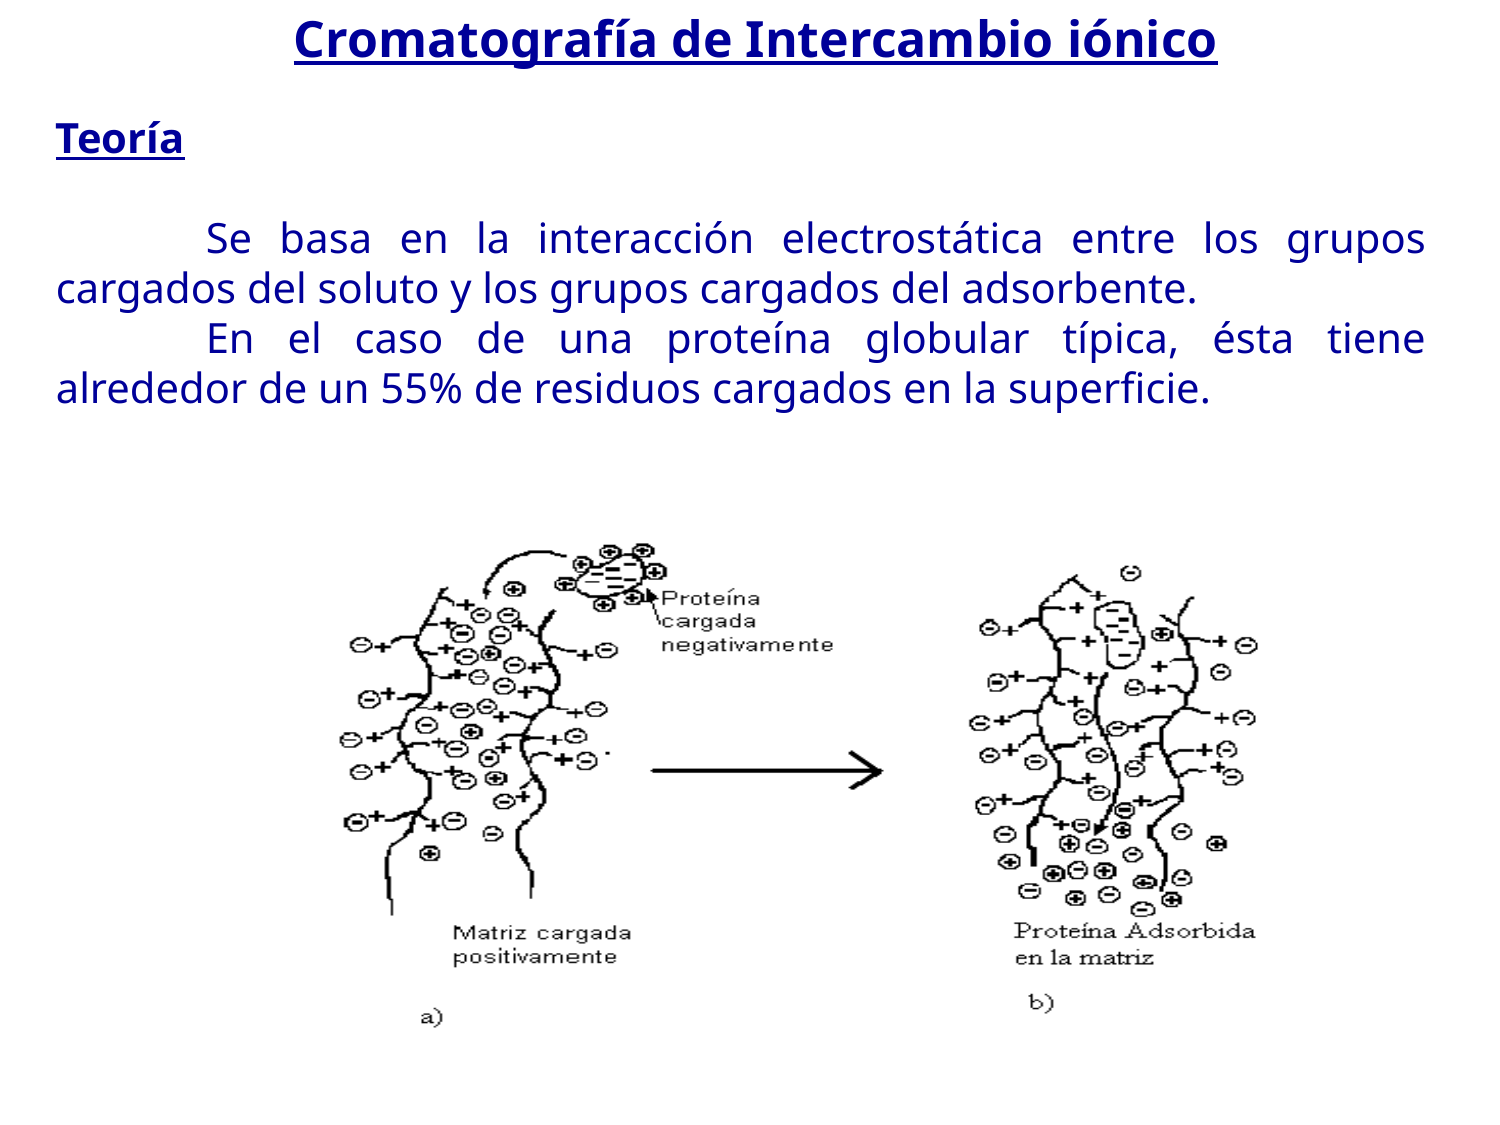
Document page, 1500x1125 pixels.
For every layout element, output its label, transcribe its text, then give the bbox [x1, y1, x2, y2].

text_box Cromatografía de Intercambio iónico [112, 0, 1400, 68]
text_box Teoría Se basa en la interacción electrostática entre los grupos cargados del soluto y los grupos cargados del adsorbente. En el caso de una proteína globular típica, ésta tiene alrededor de un 55% de residuos cargados en la superficie. [41, 104, 1442, 412]
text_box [324, 538, 1350, 1071]
